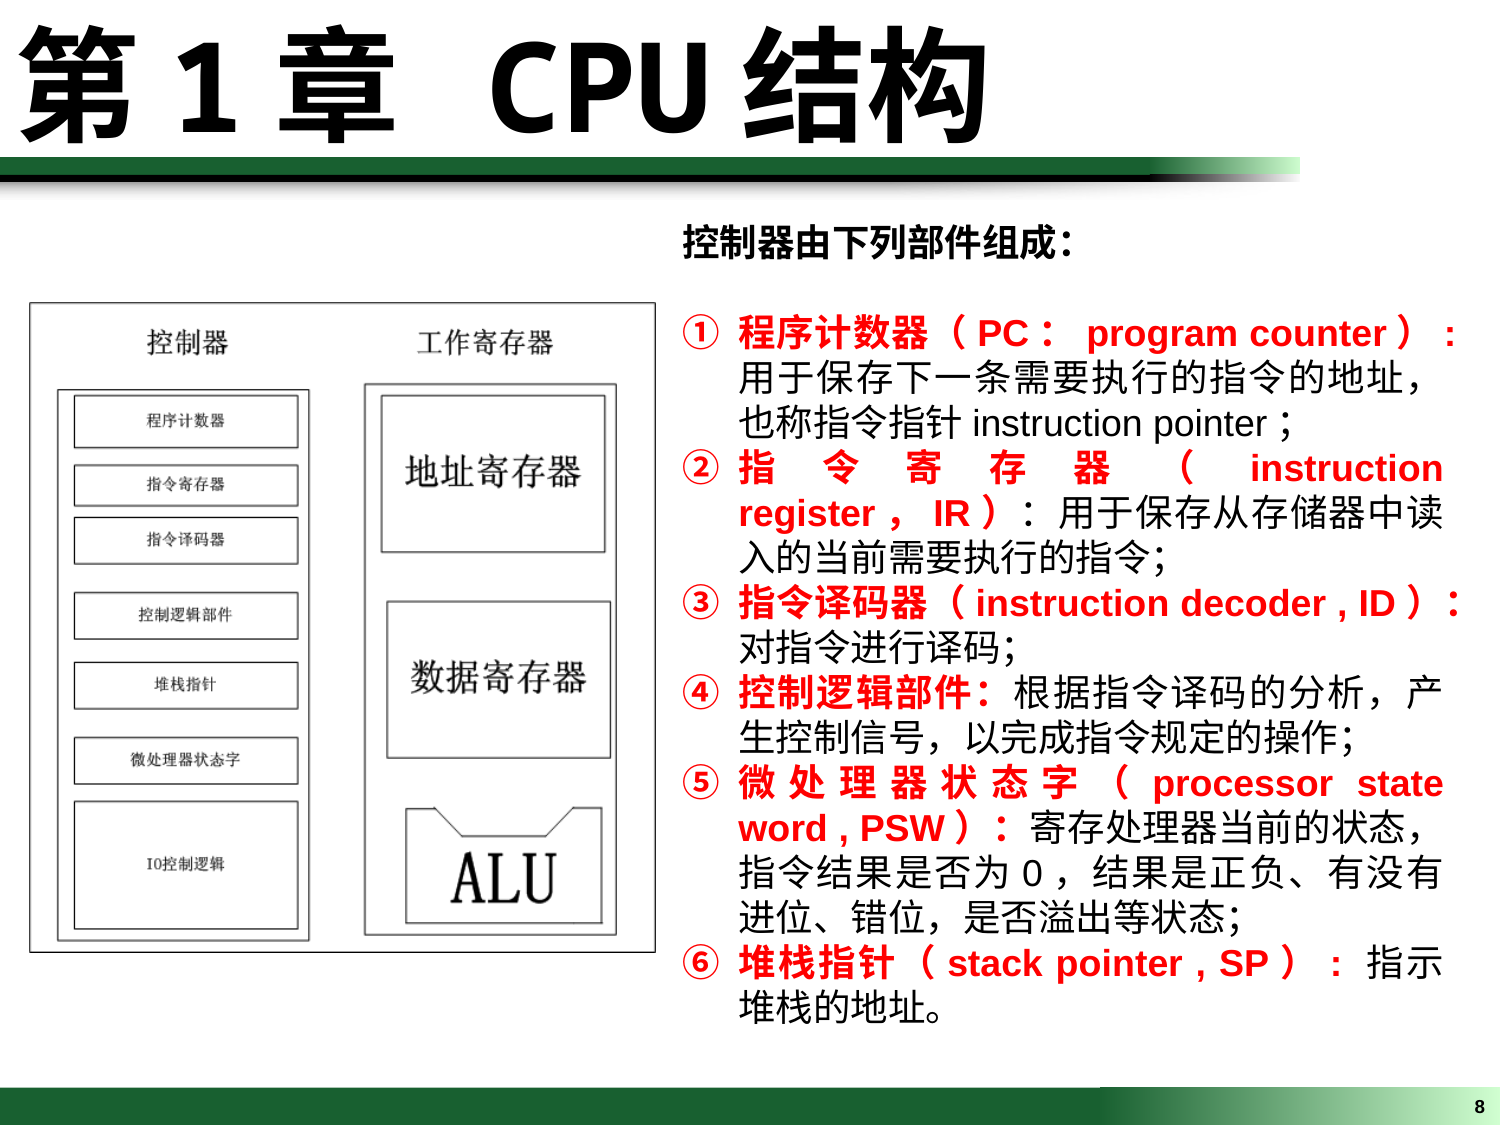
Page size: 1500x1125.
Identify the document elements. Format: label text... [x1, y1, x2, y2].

text_box 第1章 CPU结构 [0, 0, 1260, 167]
picture [0, 174, 1313, 200]
text_box 控制器由下列部件组成： 程序计数器（PC：program counter）:用于保存下一条需要执行的指令的地址，也称指令指针instruction pointer； 指令寄存器（instruction register，IR）：用于保存从存储器中读入的当前需要执行的指令； 指令译码器（instruction decoder , ID）：对指令进行译码； 控制逻辑部件：根据指令译码的分析，产生控制信号，以完成指令规定的操作； 微处理器状态字（processor state word , PSW）：寄存处理器当前的状态，指令结果是否为0，结果是正负、有没有进位、错位，是否溢出等状态； 堆栈指针（stack pointer , SP）: 指示堆栈的地址。 [665, 209, 1461, 1038]
slide_number 8 [1437, 1087, 1500, 1125]
picture [29, 302, 656, 954]
